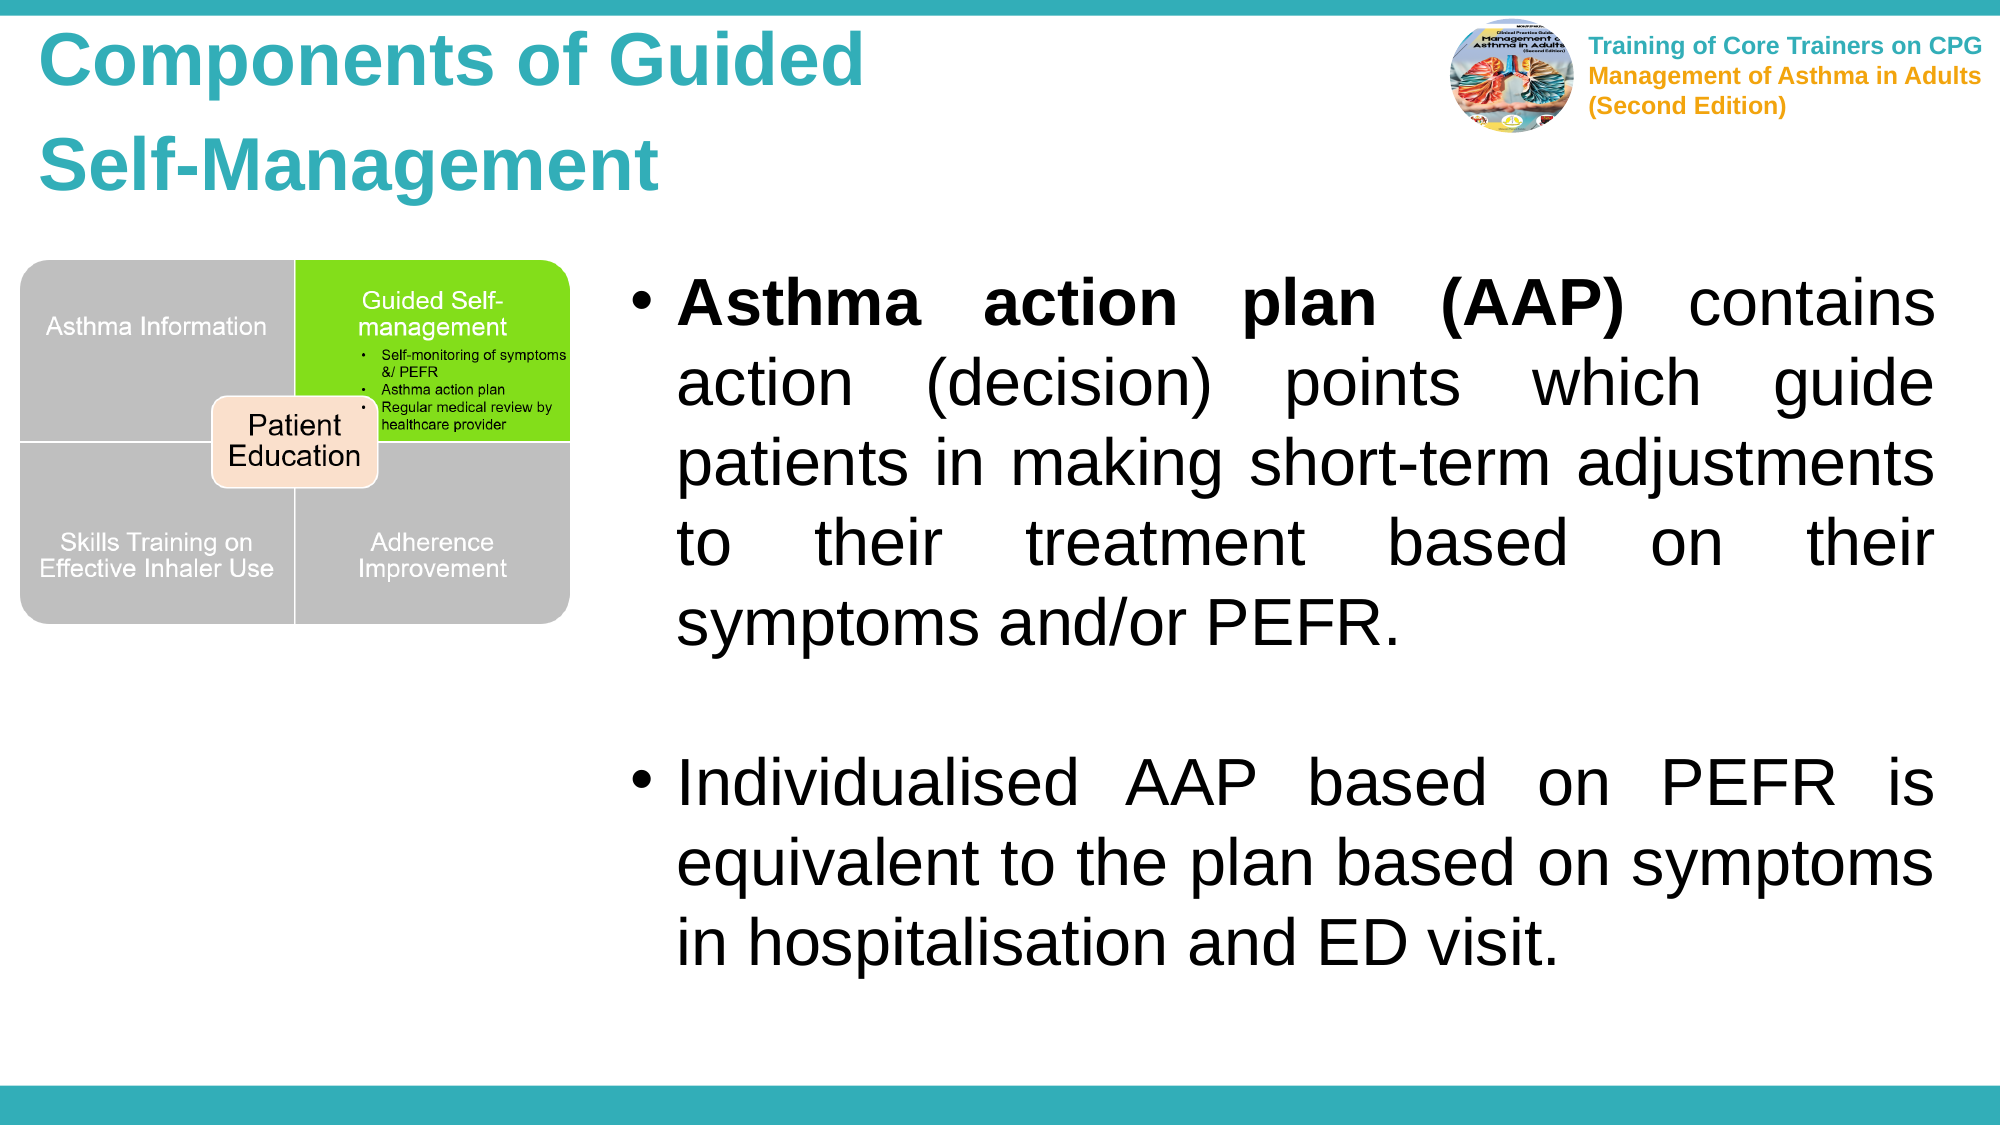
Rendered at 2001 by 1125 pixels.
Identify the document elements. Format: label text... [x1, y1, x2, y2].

text_box Asthma action plan (AAP) contains action (decision) points which guide patients in making short-term adjustments to their treatment based on their symptoms and/or PEFR. Individualised AAP based on PEFR is equivalent to the plan based on symptoms in hospitalisation and ED visit. [615, 251, 1952, 986]
picture [10, 250, 584, 630]
picture [1449, 18, 1574, 133]
list Components of Guided Self-Management [23, 45, 1206, 172]
